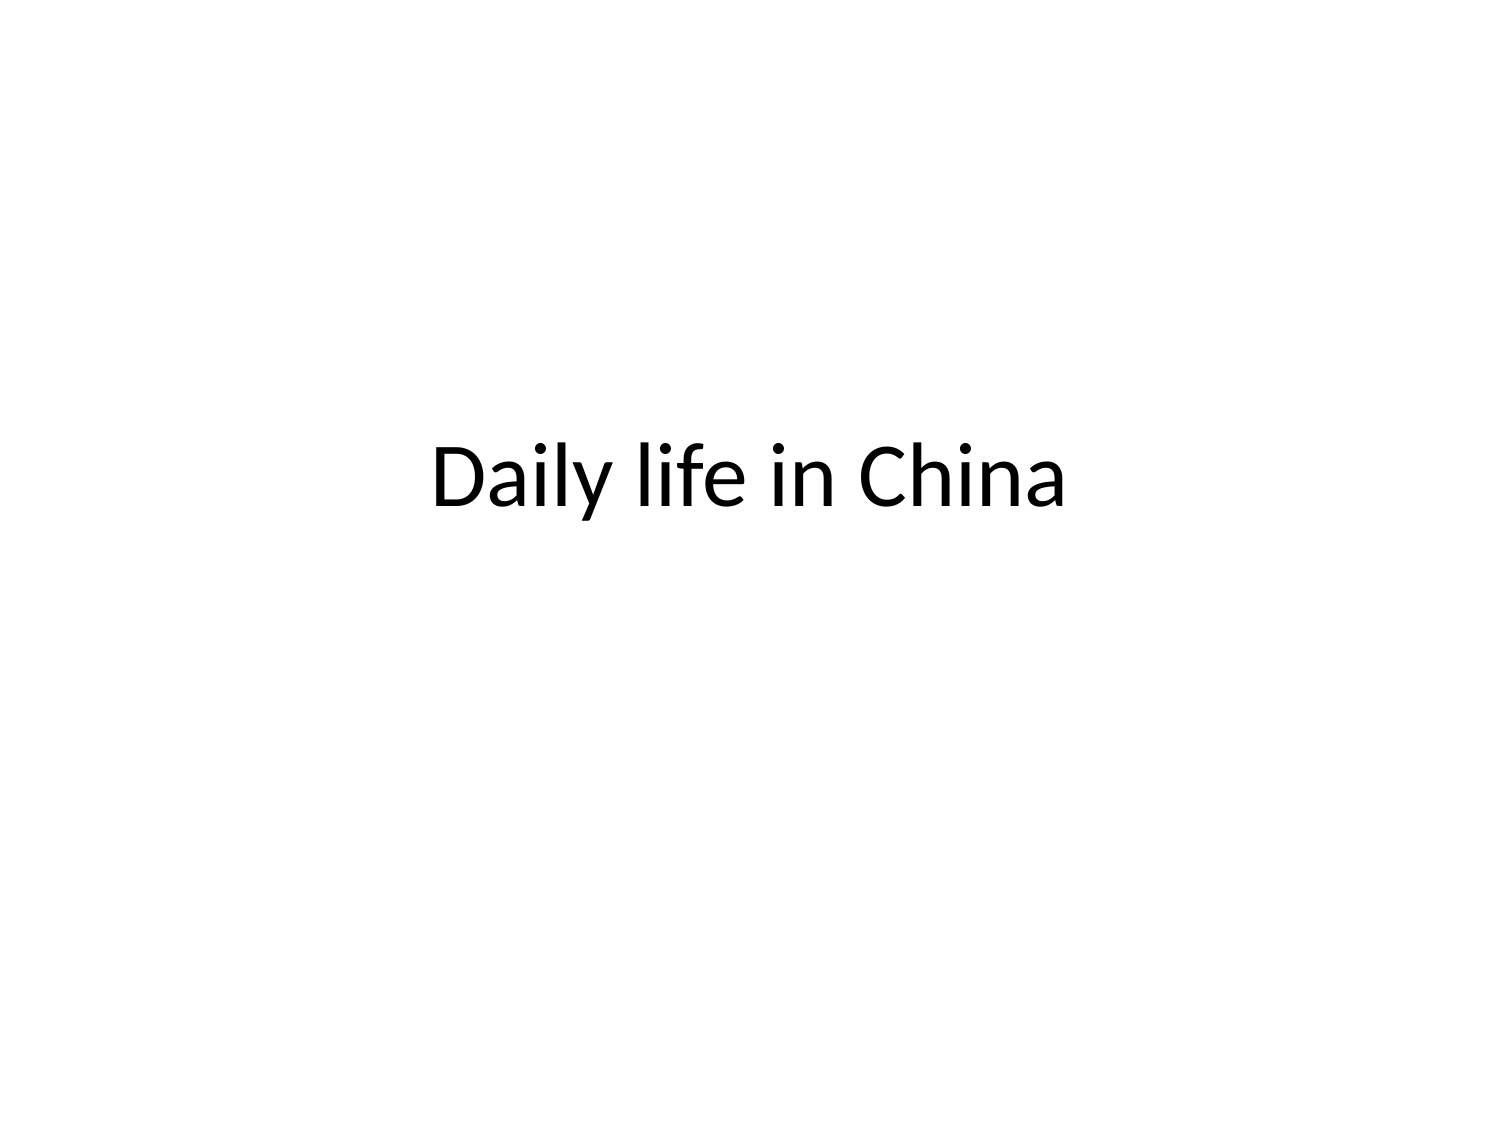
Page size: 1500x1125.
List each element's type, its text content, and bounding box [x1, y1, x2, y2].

title Daily life in China [112, 349, 1388, 591]
